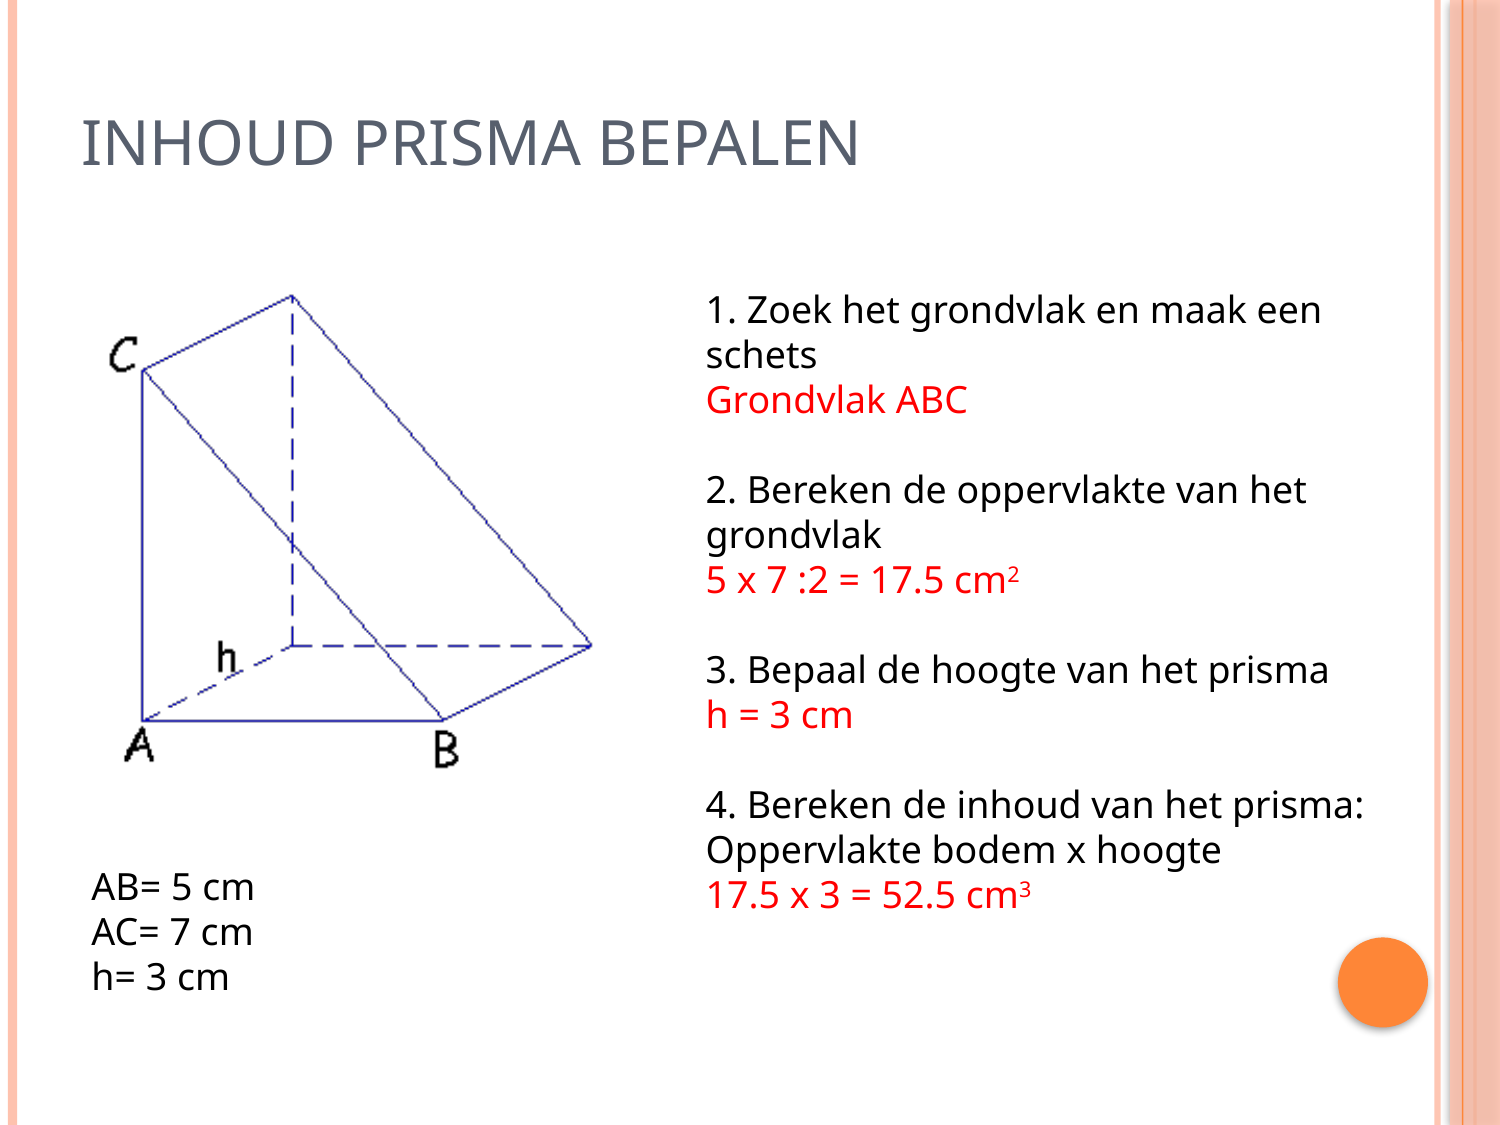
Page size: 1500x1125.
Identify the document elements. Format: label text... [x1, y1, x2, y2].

text_box 1. Zoek het grondvlak en maak een schets Grondvlak ABC 2. Bereken de oppervlakte van het grondvlak 5 x 7 :2 = 17.5 cm2 3. Bepaal de hoogte van het prisma h = 3 cm 4. Bereken de inhoud van het prisma: Oppervlakte bodem x hoogte 17.5 x 3 = 52.5 cm3 [690, 278, 1424, 1014]
text_box AB= 5 cm AC= 7 cm h= 3 cm [76, 856, 271, 1006]
picture [28, 207, 655, 834]
title Inhoud prisma bepalen [66, 66, 1463, 186]
